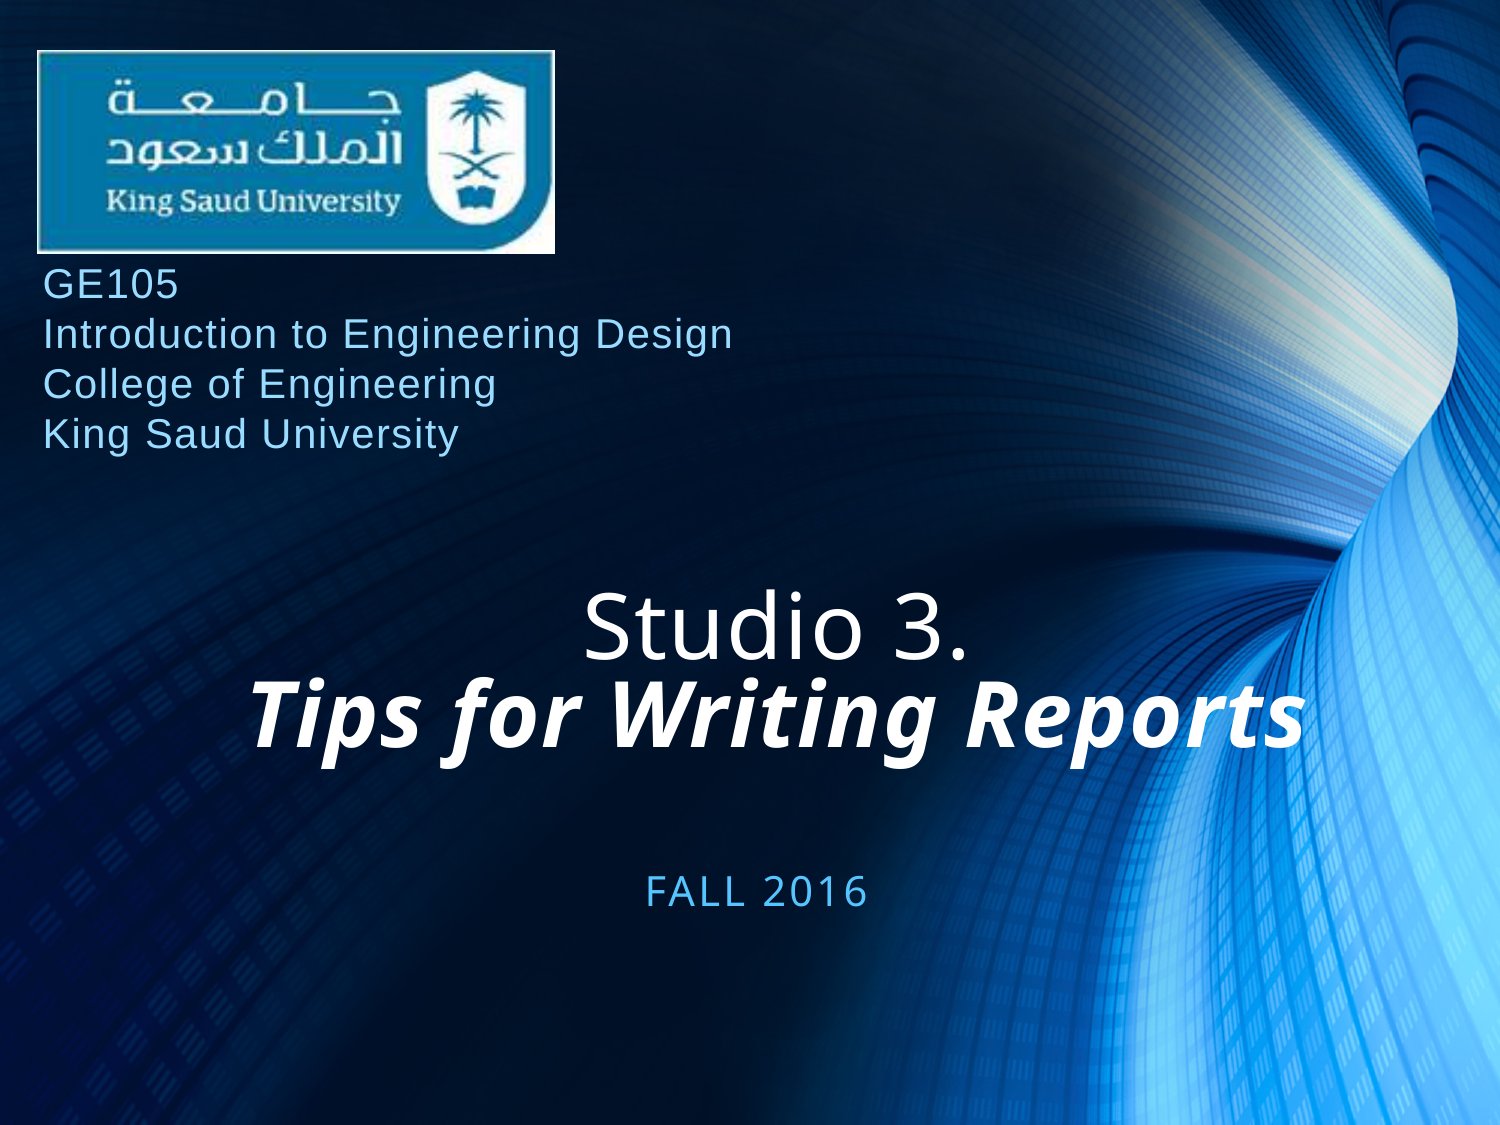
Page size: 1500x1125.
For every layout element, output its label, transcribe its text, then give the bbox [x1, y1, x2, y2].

picture [0, 0, 1500, 1125]
subtitle FALL 2016 [112, 862, 1400, 1125]
text_box GE105 Introduction to Engineering Design College of Engineering King Saud University [27, 249, 778, 510]
title Studio 3. Tips for Writing Reports [27, 469, 1500, 773]
